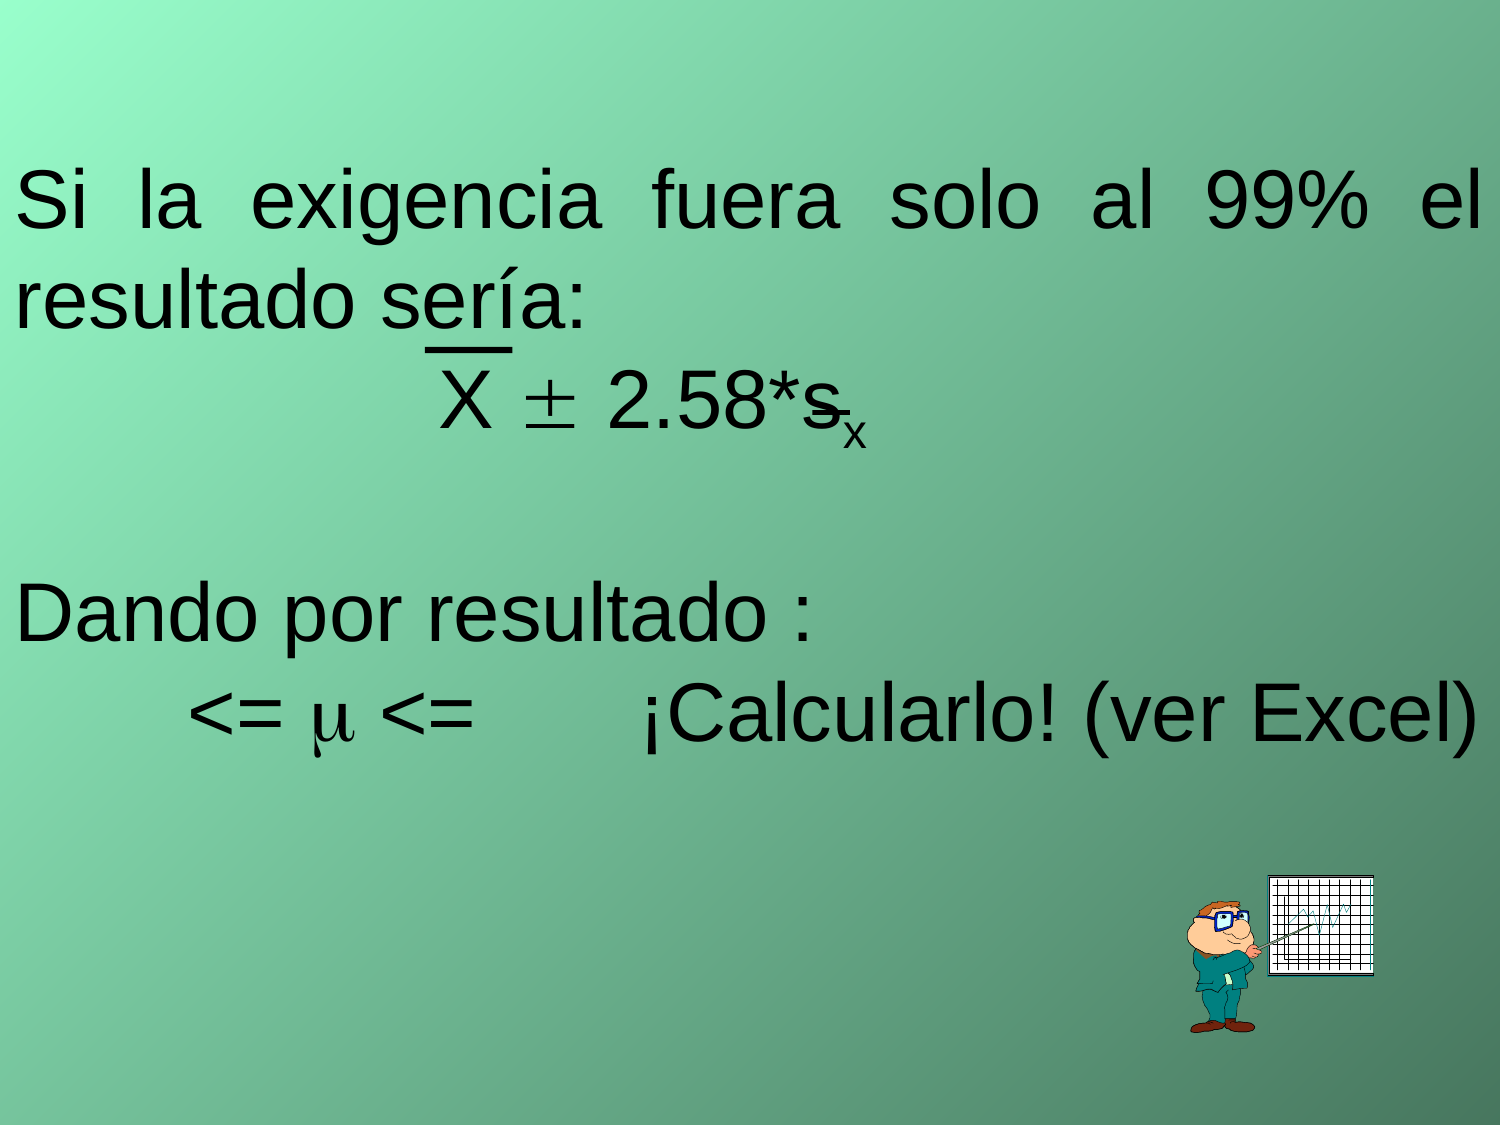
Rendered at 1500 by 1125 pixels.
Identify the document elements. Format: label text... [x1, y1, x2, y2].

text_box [1187, 874, 1375, 1033]
text_box Si la exigencia fuera solo al 99% el resultado sería: X  2.58*sx Dando por resultado : <=  <= ¡Calcularlo! (ver Excel) [0, 137, 1500, 766]
